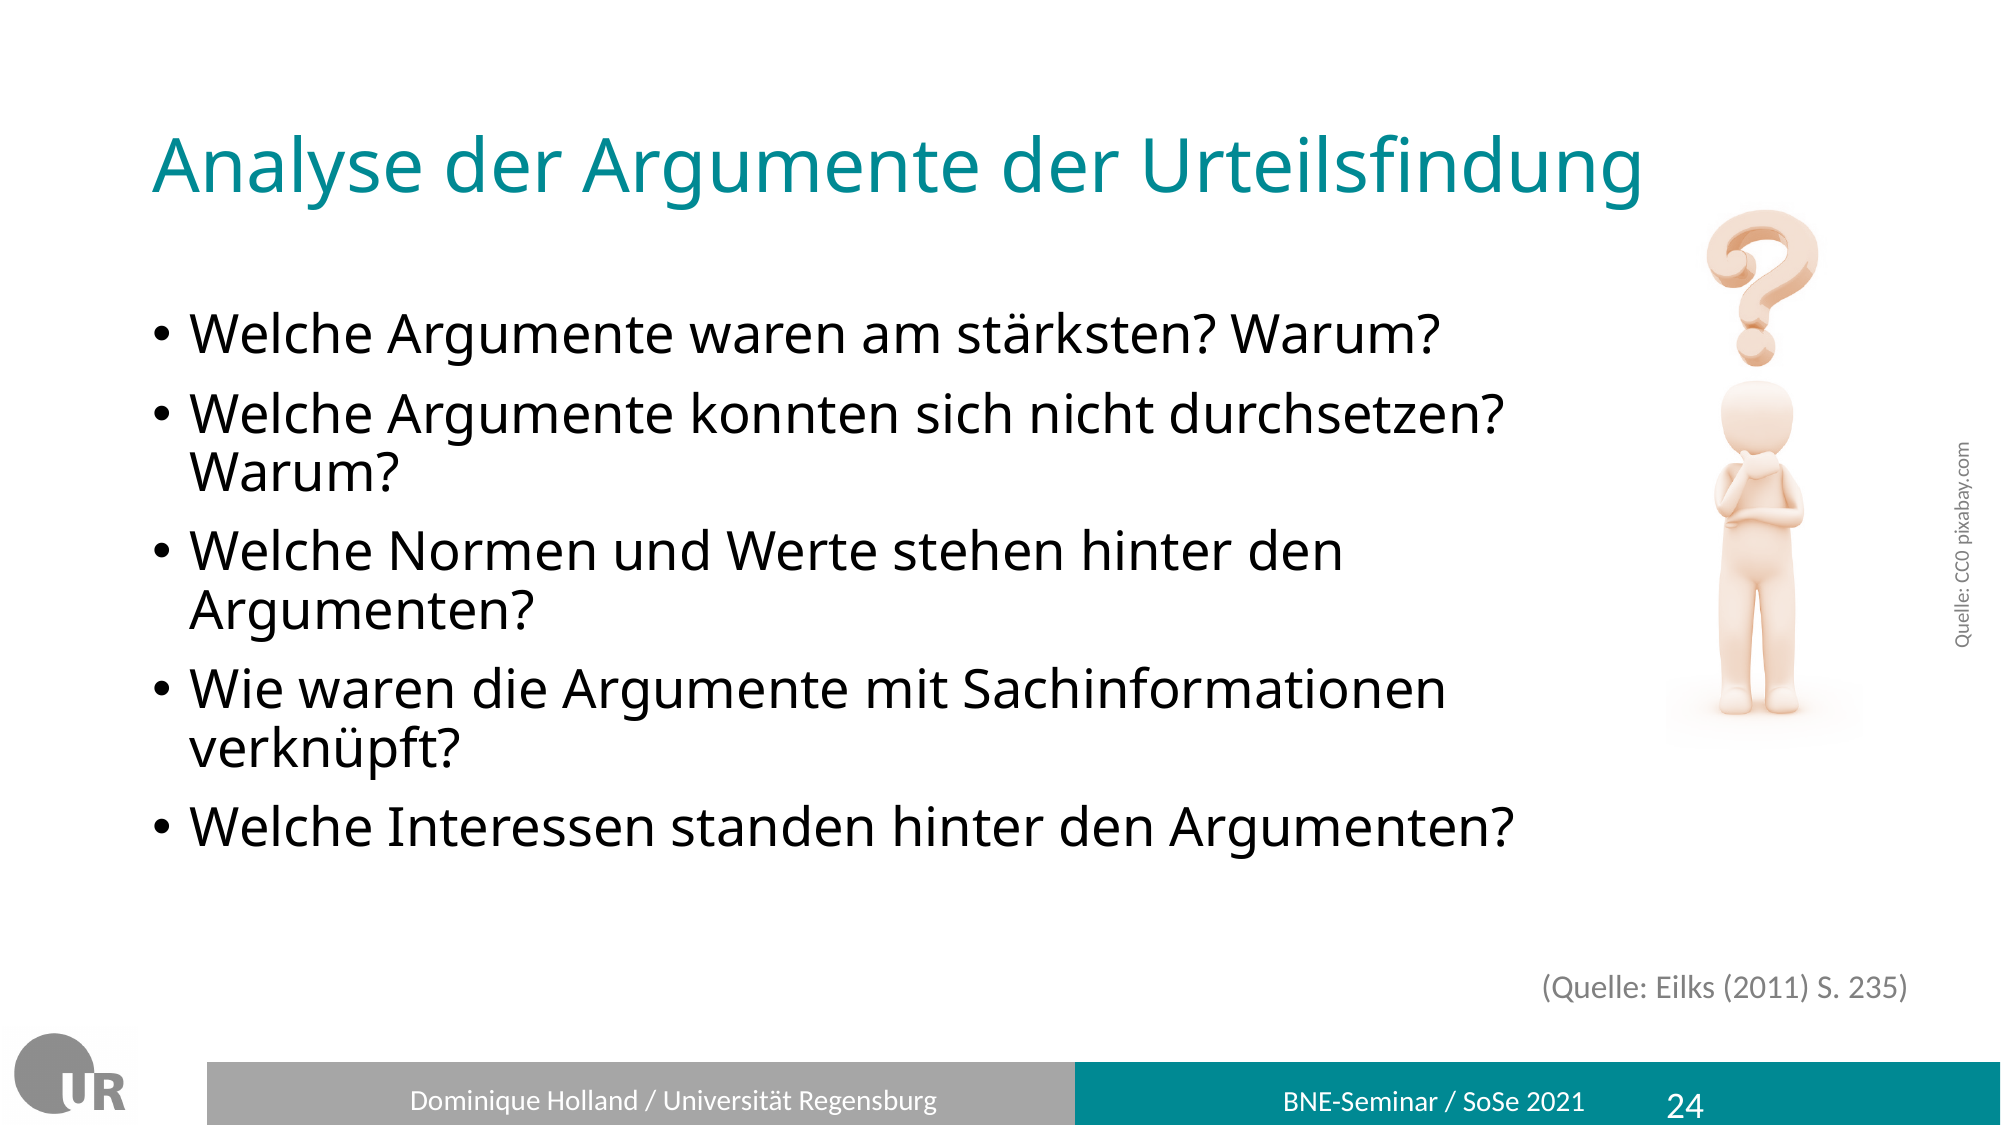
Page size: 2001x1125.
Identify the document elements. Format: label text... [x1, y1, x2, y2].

picture [2, 1026, 138, 1125]
picture [1666, 169, 1863, 755]
title Analyse der Argumente der Urteilsfindung [137, 59, 1863, 278]
text_box Quelle: CC0 pixabay.com [1940, 420, 1981, 664]
text_box (Quelle: Eilks (2011) S. 235) [1526, 957, 1981, 1013]
list Welche Argumente waren am stärksten? Warum? Welche Argumente konnten sich nicht durchsetzen? Warum? Welche Normen und Werte stehen hinter den Argumenten? Wie waren die Argumente mit Sachinformationen verknüpft? Welche Interessen standen hinter den Argumenten? [137, 299, 1633, 1014]
